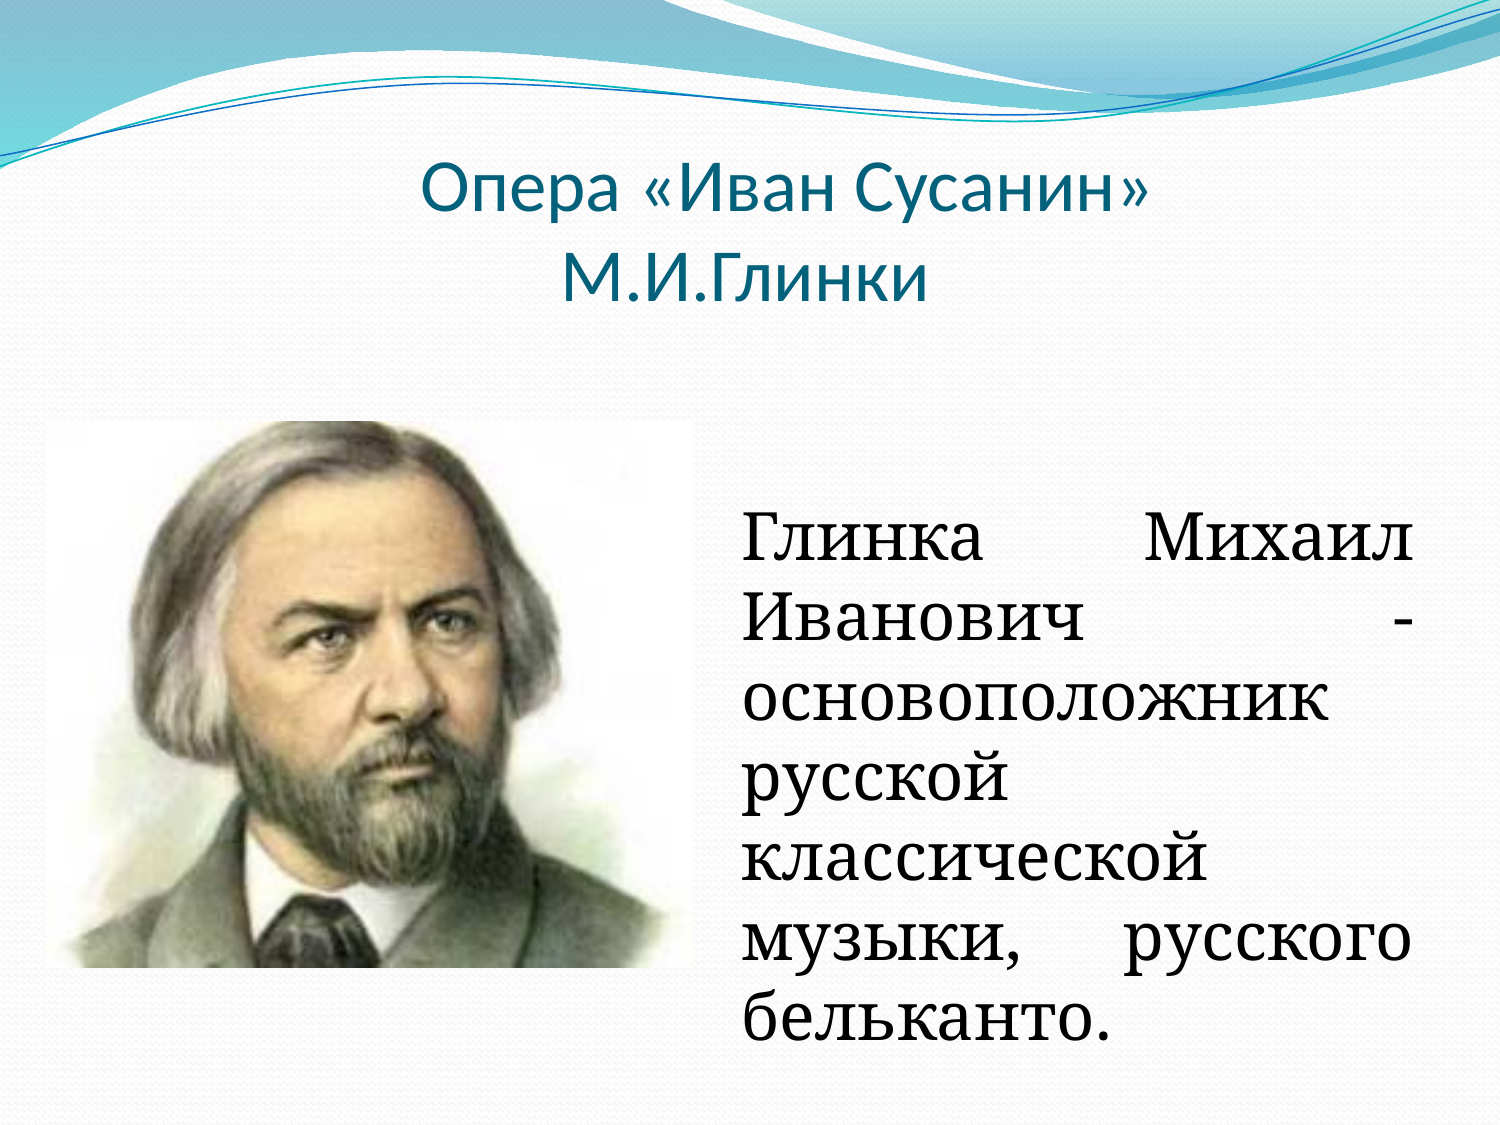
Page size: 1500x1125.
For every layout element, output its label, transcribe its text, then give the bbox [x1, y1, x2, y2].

text_box Глинка Михаил Иванович - основоположник русской классической музыки, русского бельканто. [726, 486, 1430, 1062]
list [46, 421, 692, 969]
title Опера «Иван Сусанин» М.И.Глинки [70, 128, 1421, 317]
